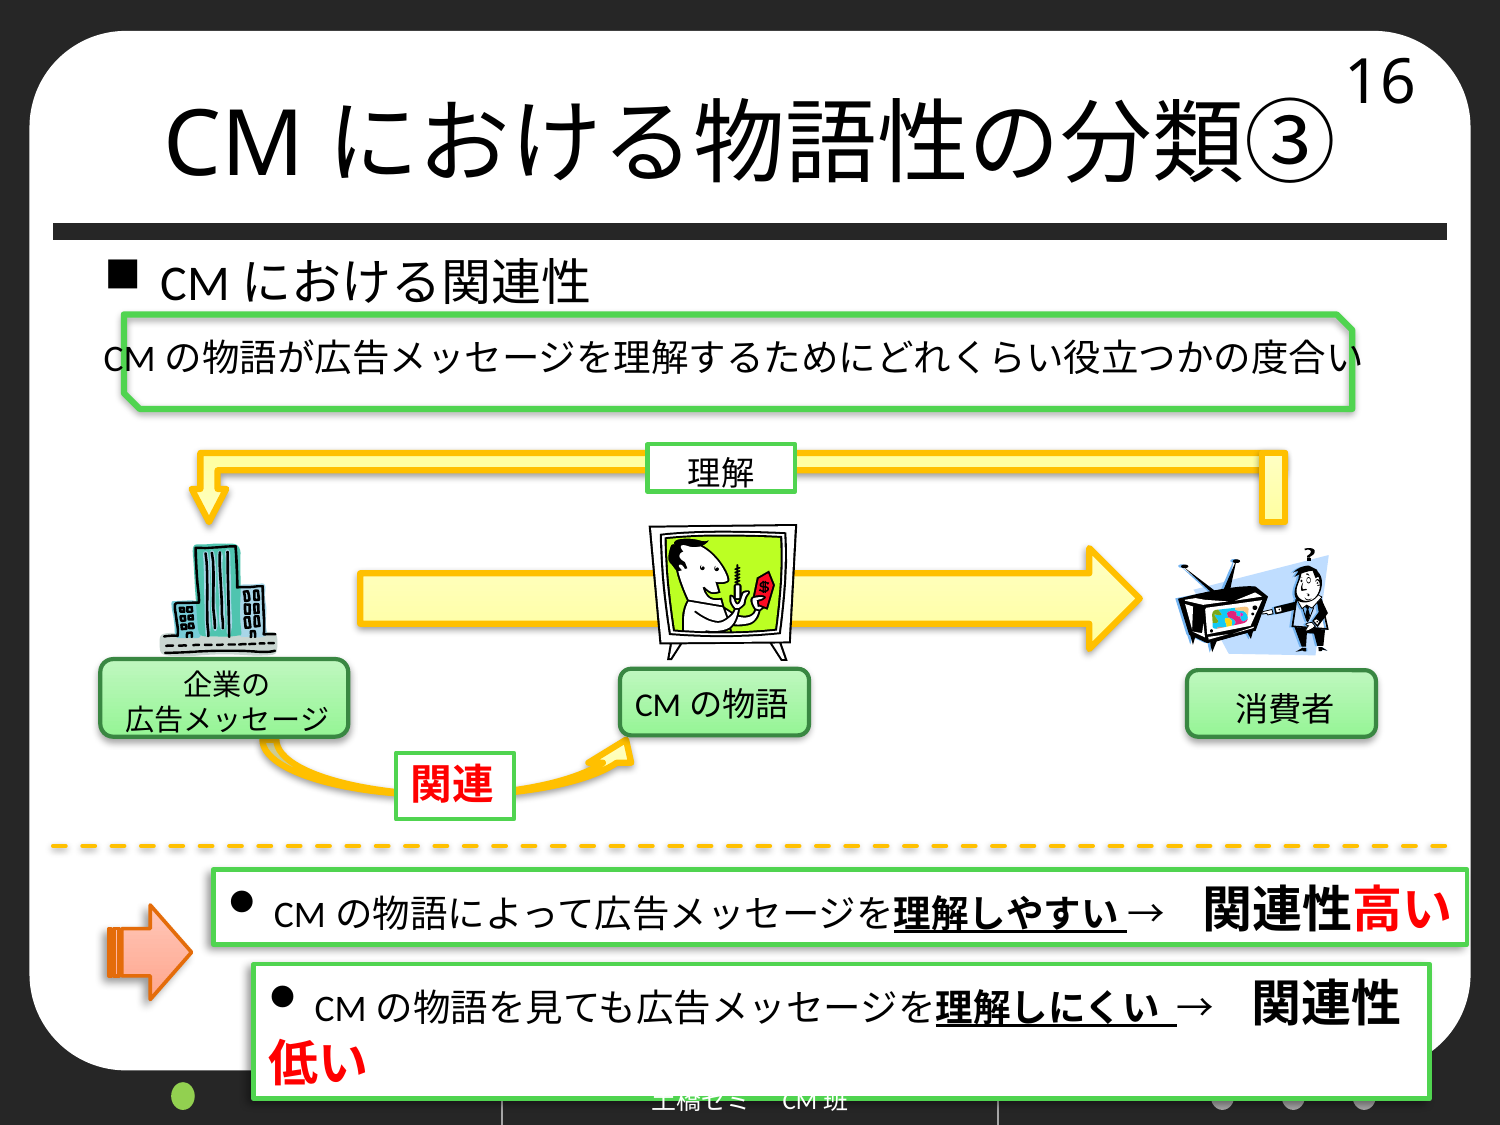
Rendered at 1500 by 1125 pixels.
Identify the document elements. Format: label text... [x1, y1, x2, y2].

text_box [108, 928, 112, 977]
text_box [262, 749, 648, 820]
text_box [100, 243, 1353, 410]
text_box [191, 444, 1286, 522]
text_box CMの物語によって広告メッセージを理解しやすい → 関連性高い [213, 869, 1467, 945]
title CMにおける物語性の分類③ [75, 45, 1425, 233]
slide_number 16 [1080, 53, 1431, 114]
footer 土橋ゼミ CM班 [512, 1069, 988, 1125]
text_box [113, 928, 120, 977]
text_box CMの物語を見ても広告メッセージを理解しにくい → 関連性低い [253, 964, 1430, 1099]
text_box [121, 904, 193, 1001]
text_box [100, 523, 1377, 740]
